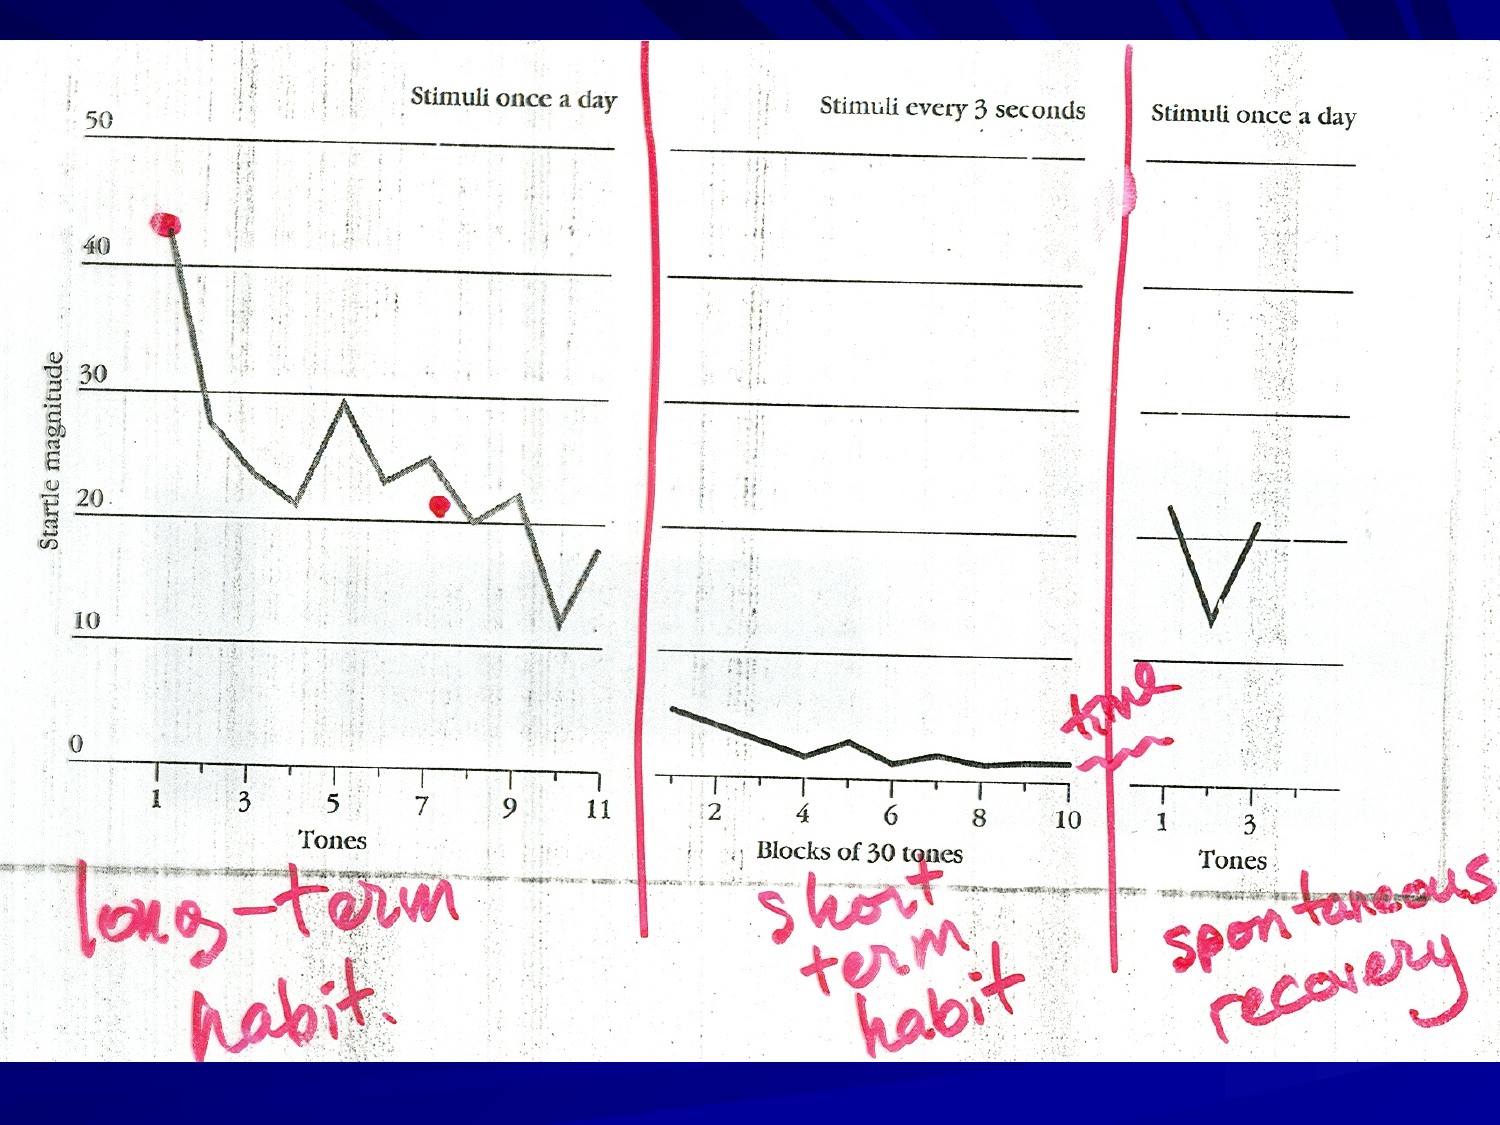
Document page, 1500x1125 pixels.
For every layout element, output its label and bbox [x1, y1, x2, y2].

list [0, 40, 1500, 1063]
